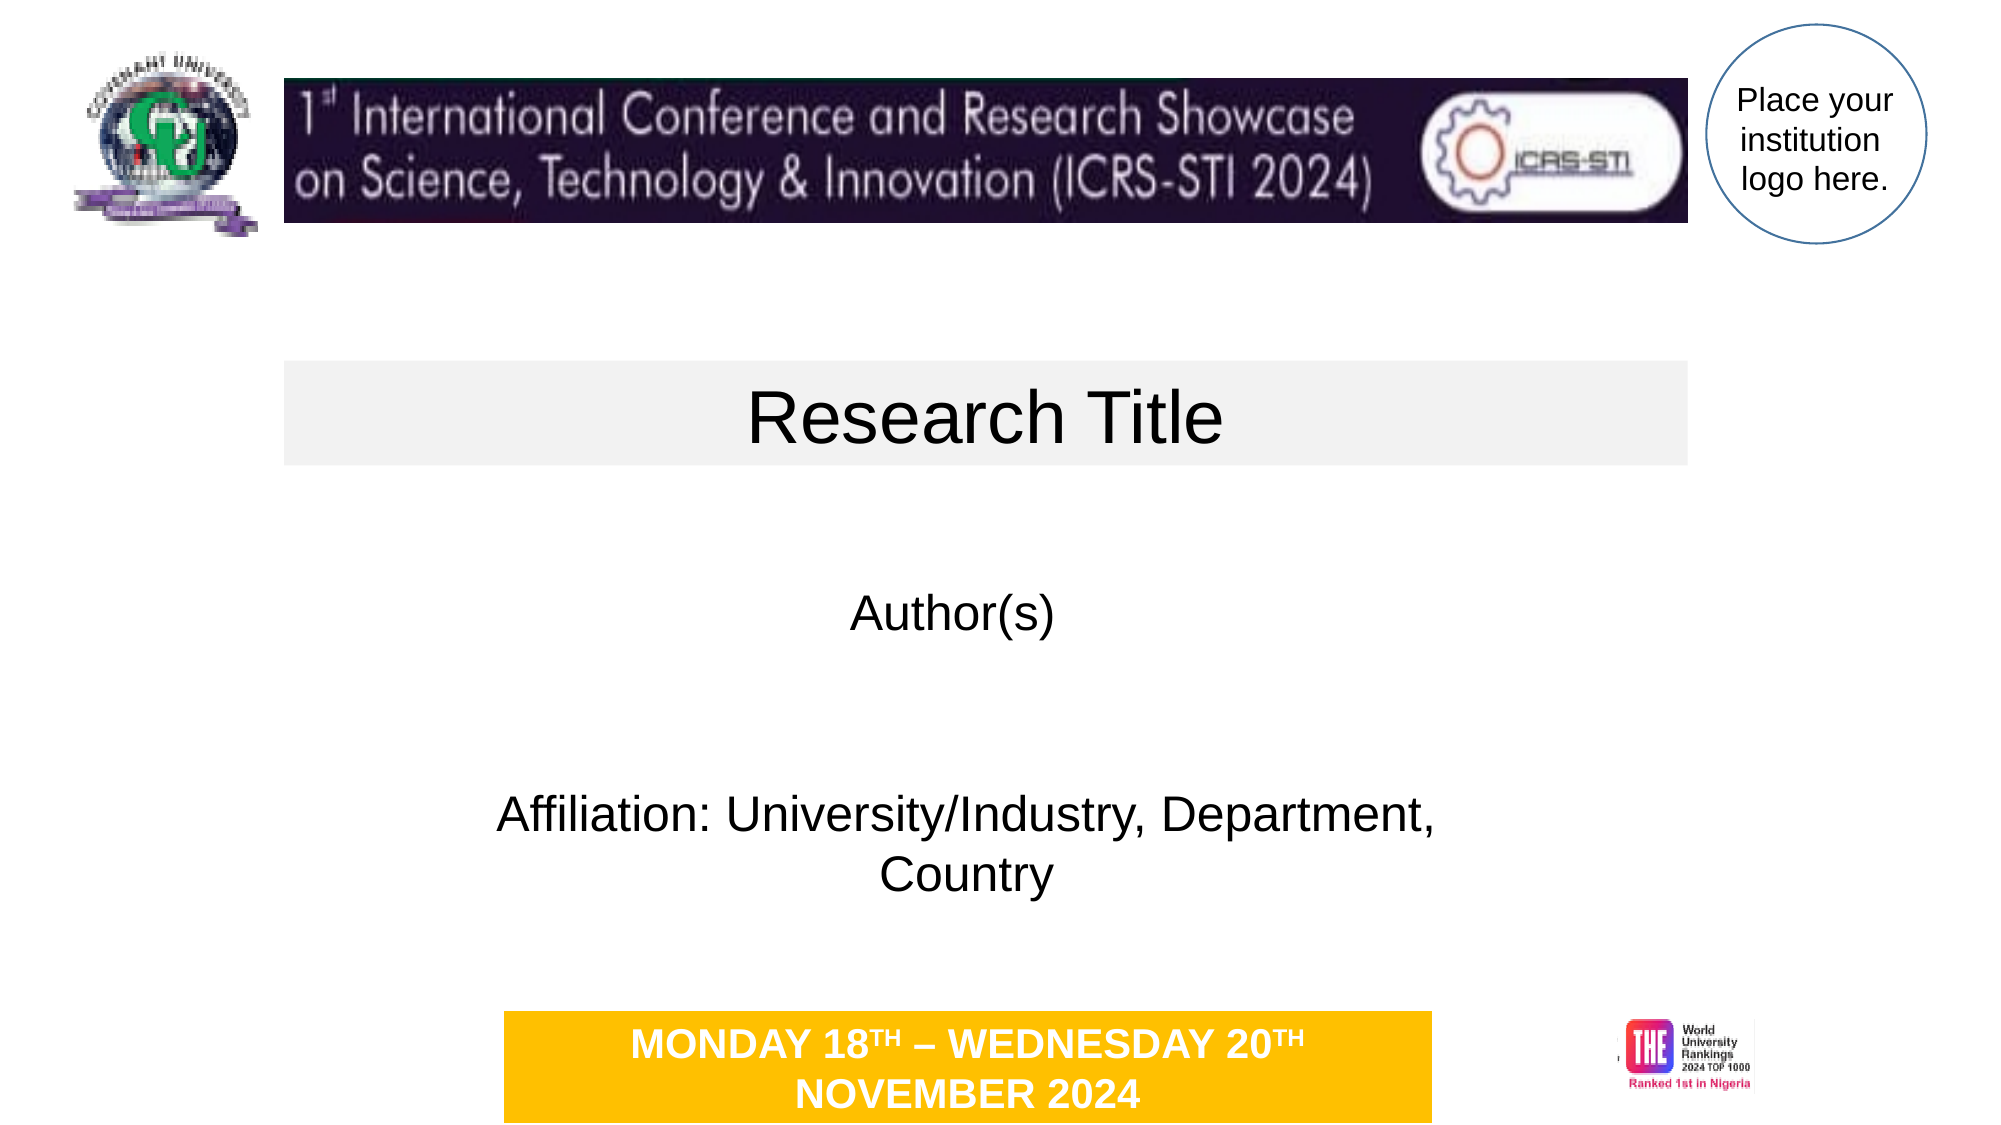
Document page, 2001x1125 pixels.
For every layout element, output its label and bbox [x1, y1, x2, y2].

picture [284, 78, 1688, 223]
picture [73, 47, 258, 237]
picture [1617, 1019, 1755, 1094]
